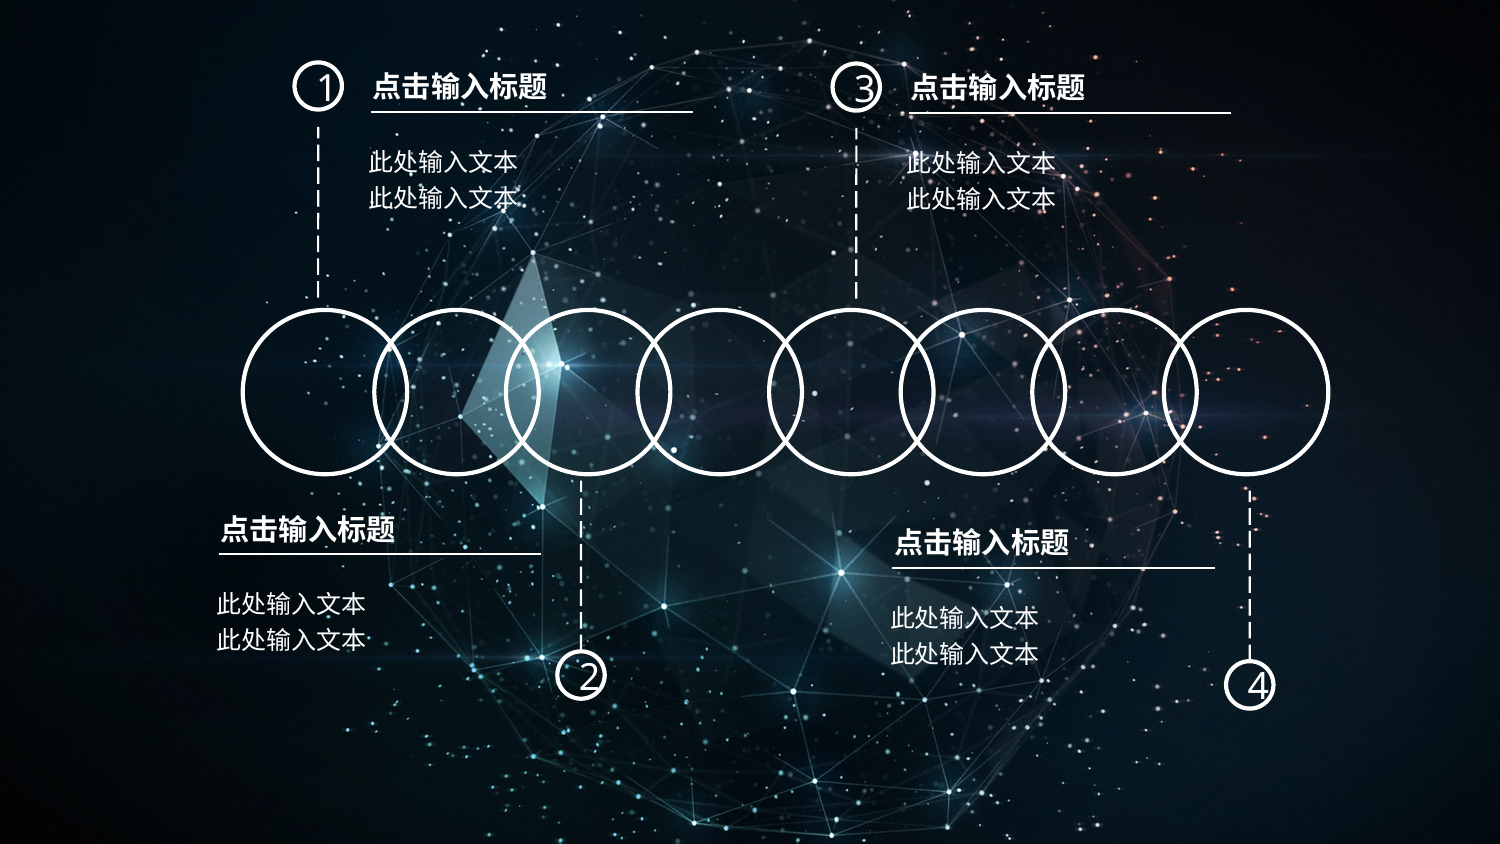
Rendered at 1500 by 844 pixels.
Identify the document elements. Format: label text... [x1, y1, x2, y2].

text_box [201, 503, 542, 661]
picture [0, 0, 1500, 844]
text_box 4 [1226, 661, 1274, 709]
text_box 3 [832, 63, 880, 111]
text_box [891, 62, 1232, 219]
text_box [874, 517, 1215, 674]
text_box 1 [294, 62, 342, 110]
text_box 2 [557, 651, 605, 699]
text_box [353, 61, 694, 218]
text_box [241, 297, 1330, 487]
